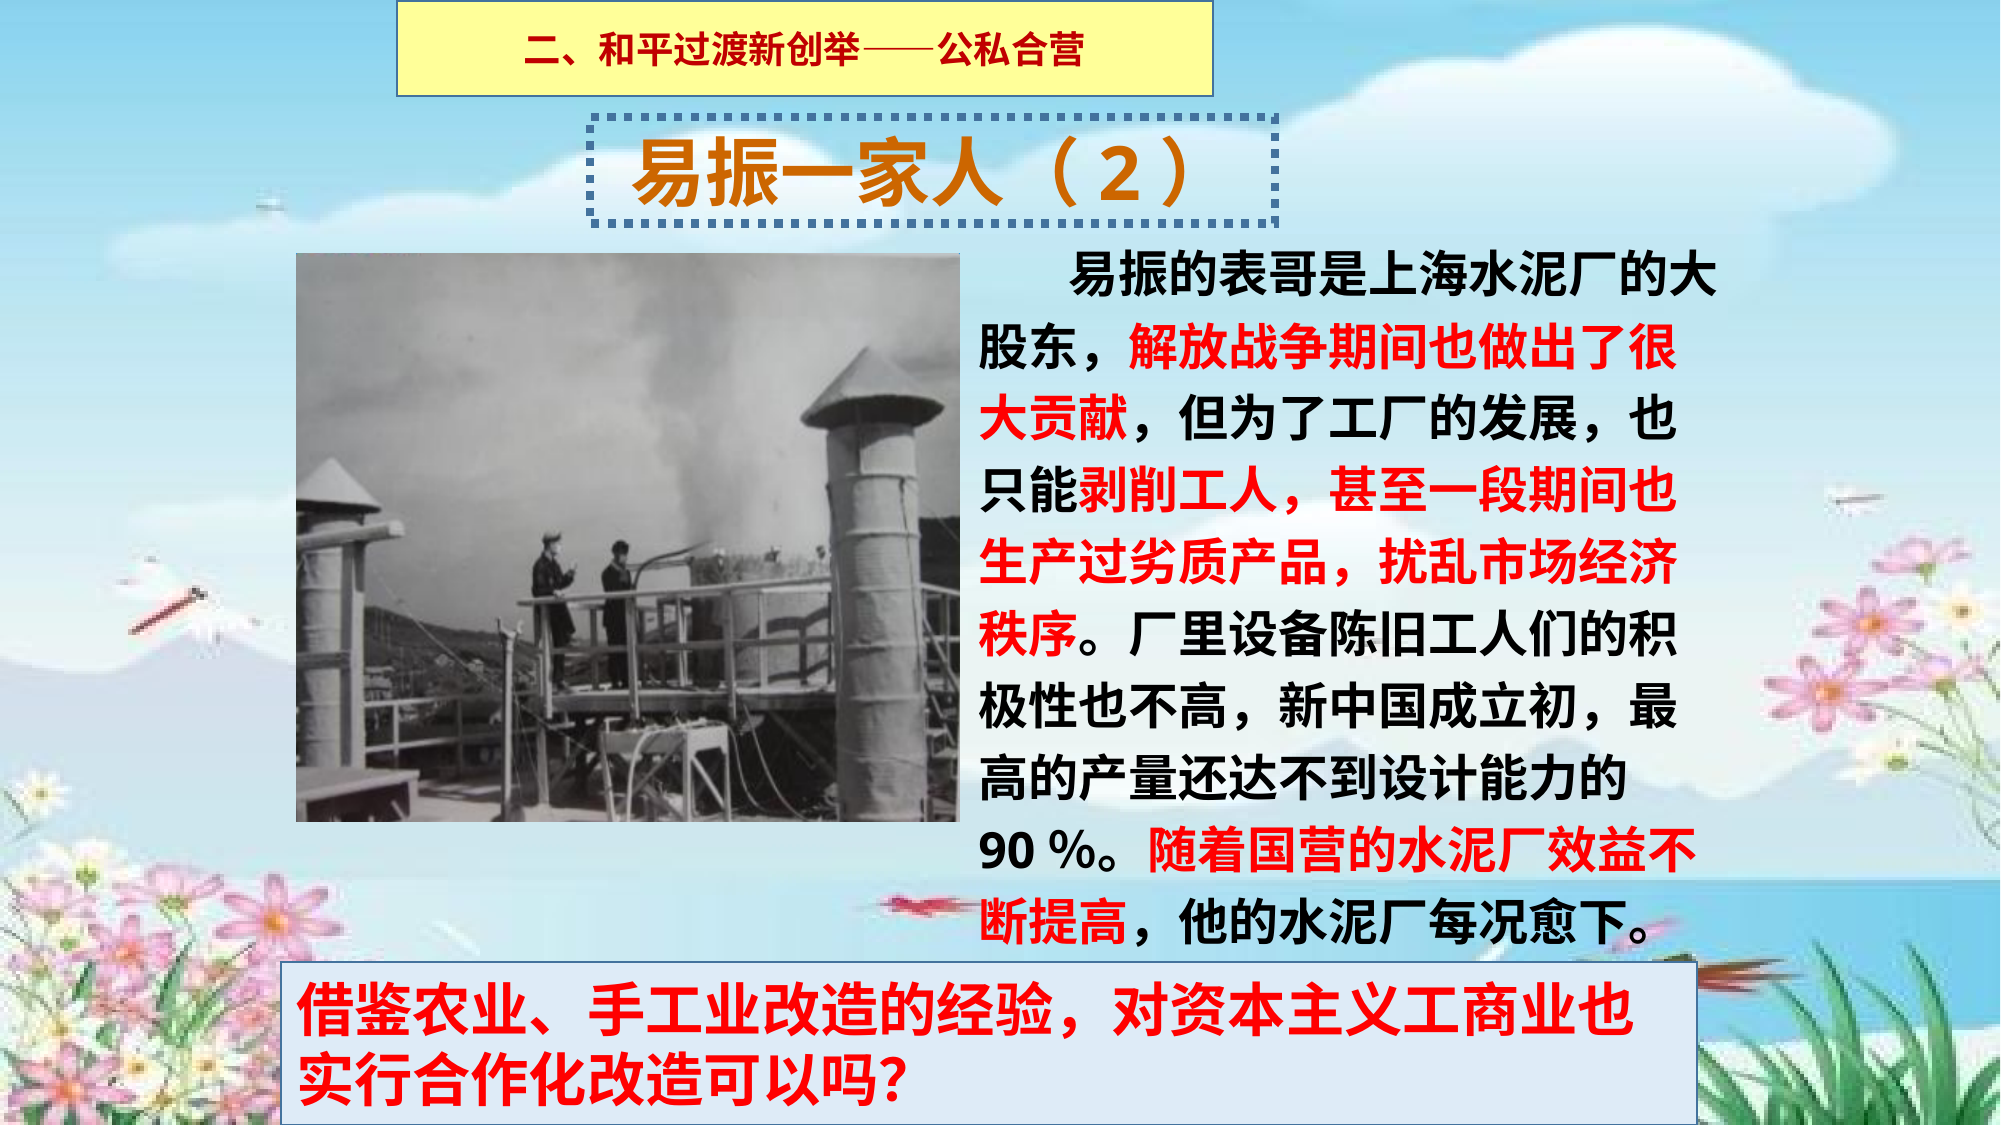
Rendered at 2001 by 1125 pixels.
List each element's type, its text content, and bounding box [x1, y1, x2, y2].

text_box 二、和平过渡新创举——公私合营 [396, 0, 1214, 97]
picture [0, 0, 2001, 1125]
text_box 易振一家人（2） [589, 116, 1276, 224]
text_box 借鉴农业、手工业改造的经验，对资本主义工商业也实行合作化改造可以吗？ [280, 961, 1698, 1125]
text_box 易振的表哥是上海水泥厂的大股东，解放战争期间也做出了很大贡献，但为了工厂的发展，也只能剥削工人，甚至一段期间也生产过劣质产品，扰乱市场经济秩序。厂里设备陈旧工人们的积极性也不高，新中国成立初，最高的产量还达不到设计能力的90％。随着国营的水泥厂效益不断提高，他的水泥厂每况愈下。 [907, 223, 1736, 651]
